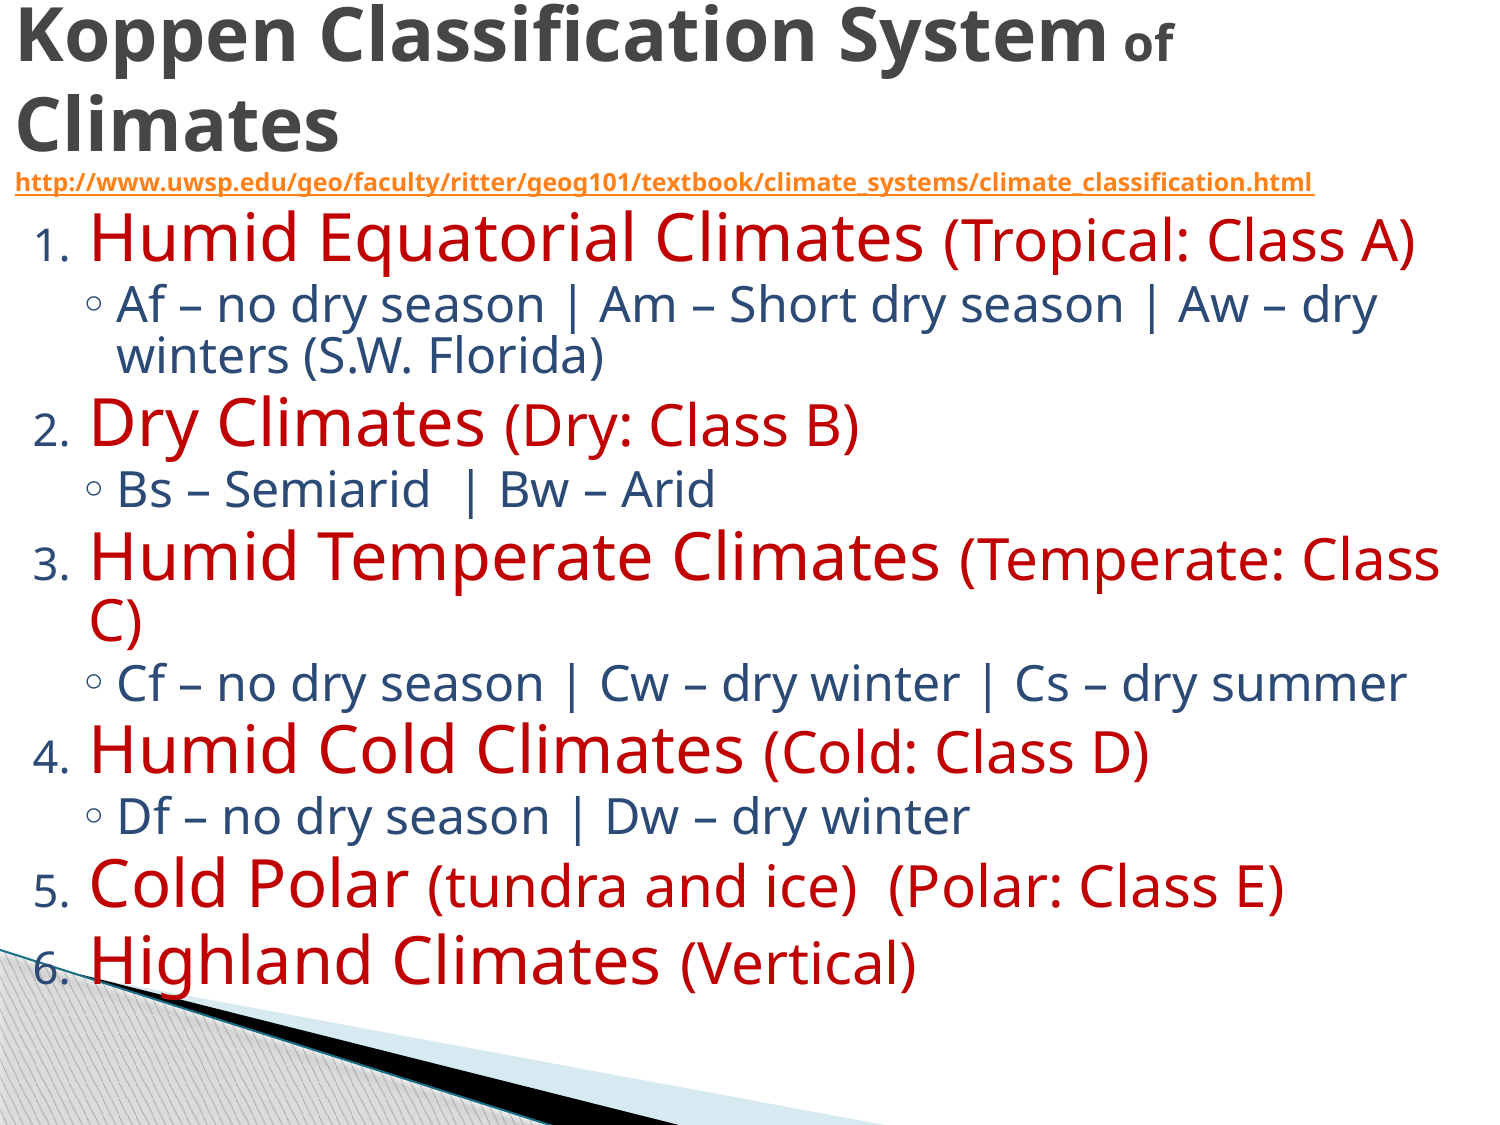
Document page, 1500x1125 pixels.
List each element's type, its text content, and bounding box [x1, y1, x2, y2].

title Koppen Classification System of Climates http://www.uwsp.edu/geo/faculty/ritter/geog101/textbook/climate_systems/climate_classification.html [0, 0, 1500, 188]
list Humid Equatorial Climates (Tropical: Class A) Af – no dry season | Am – Short dry season | Aw – dry winters (S.W. Florida) Dry Climates (Dry: Class B) Bs – Semiarid | Bw – Arid Humid Temperate Climates (Temperate: Class C) Cf – no dry season | Cw – dry winter | Cs – dry summer Humid Cold Climates (Cold: Class D) Df – no dry season | Dw – dry winter Cold Polar (tundra and ice) (Polar: Class E) Highland Climates (Vertical) [0, 200, 1500, 1100]
